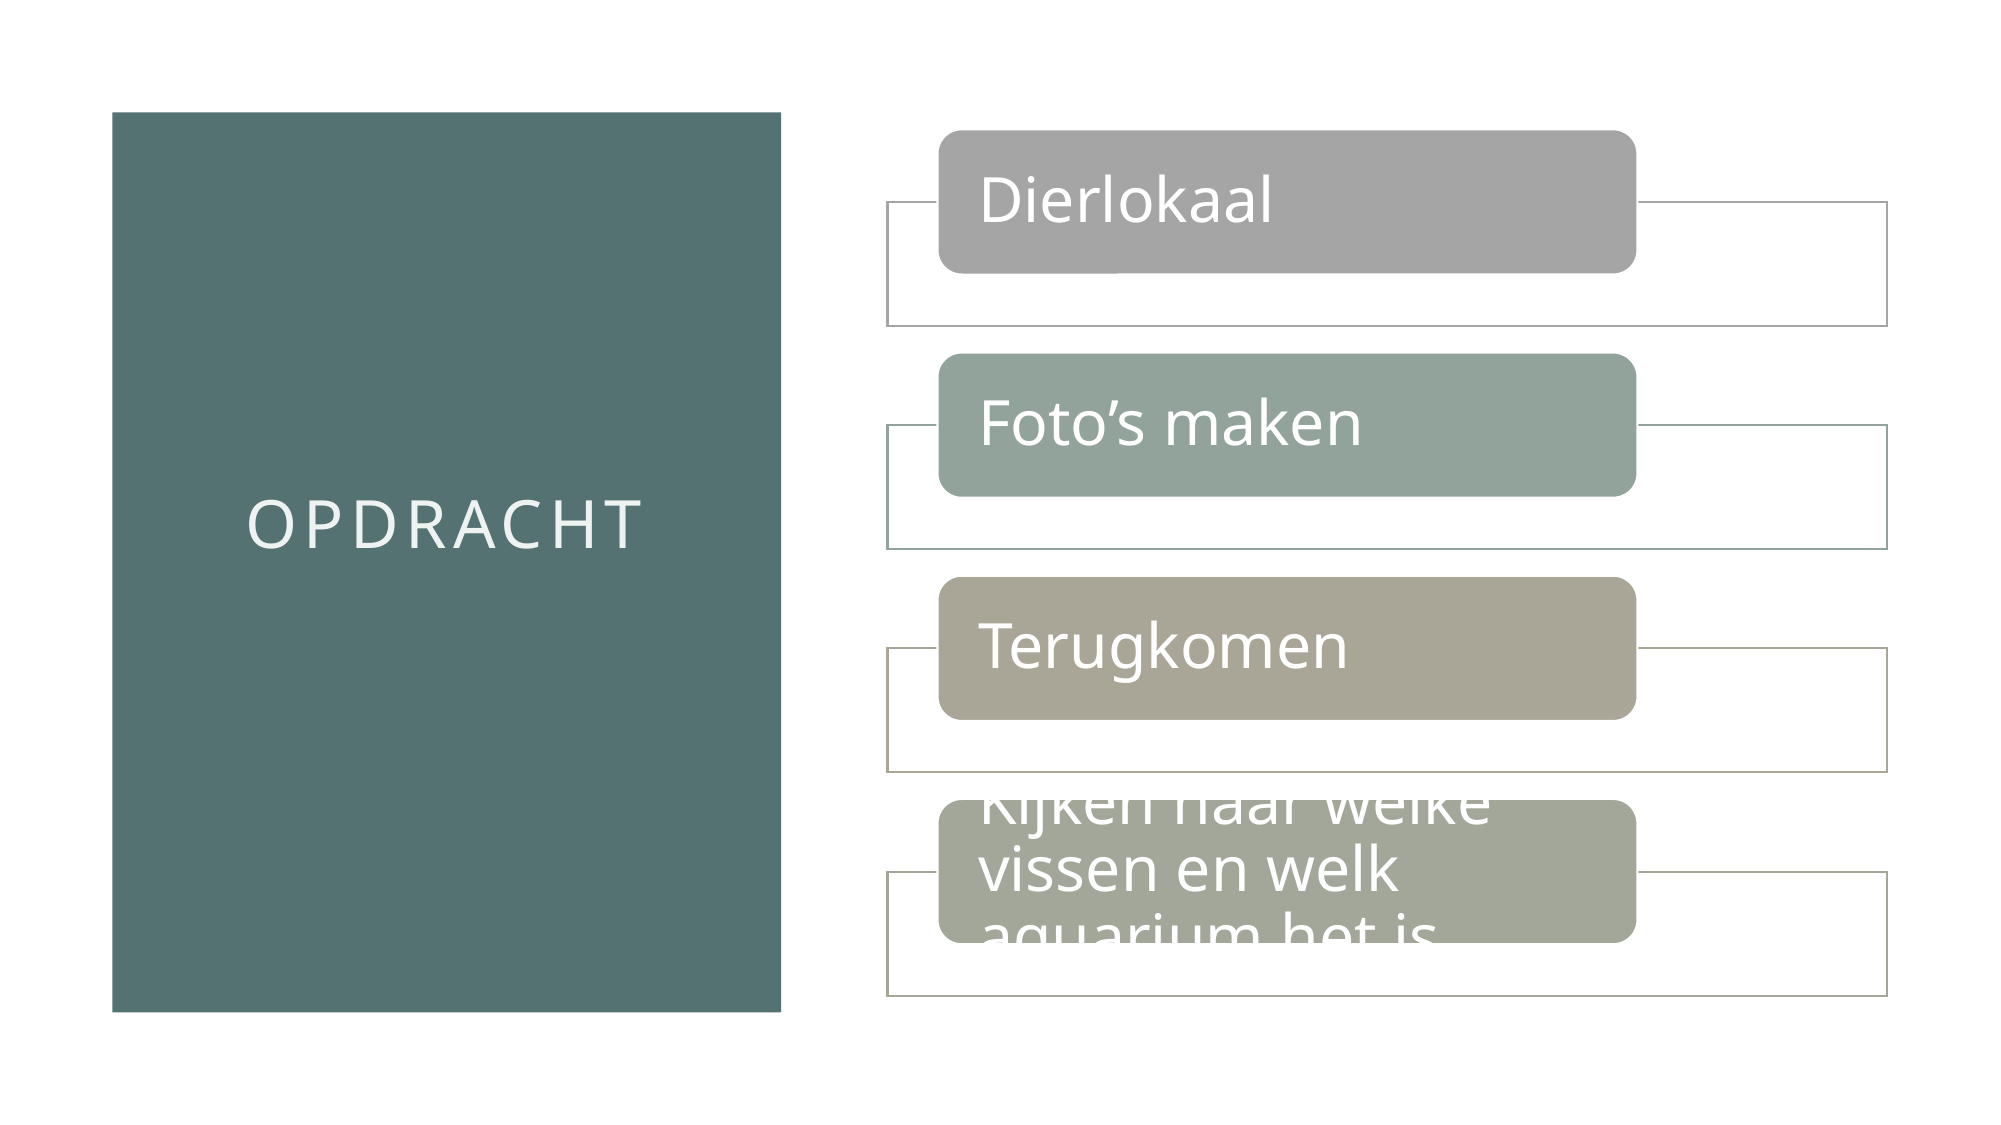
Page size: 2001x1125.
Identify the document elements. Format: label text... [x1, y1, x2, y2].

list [887, 112, 1888, 1013]
title Opdracht [225, 224, 669, 900]
text_box [111, 111, 782, 1013]
